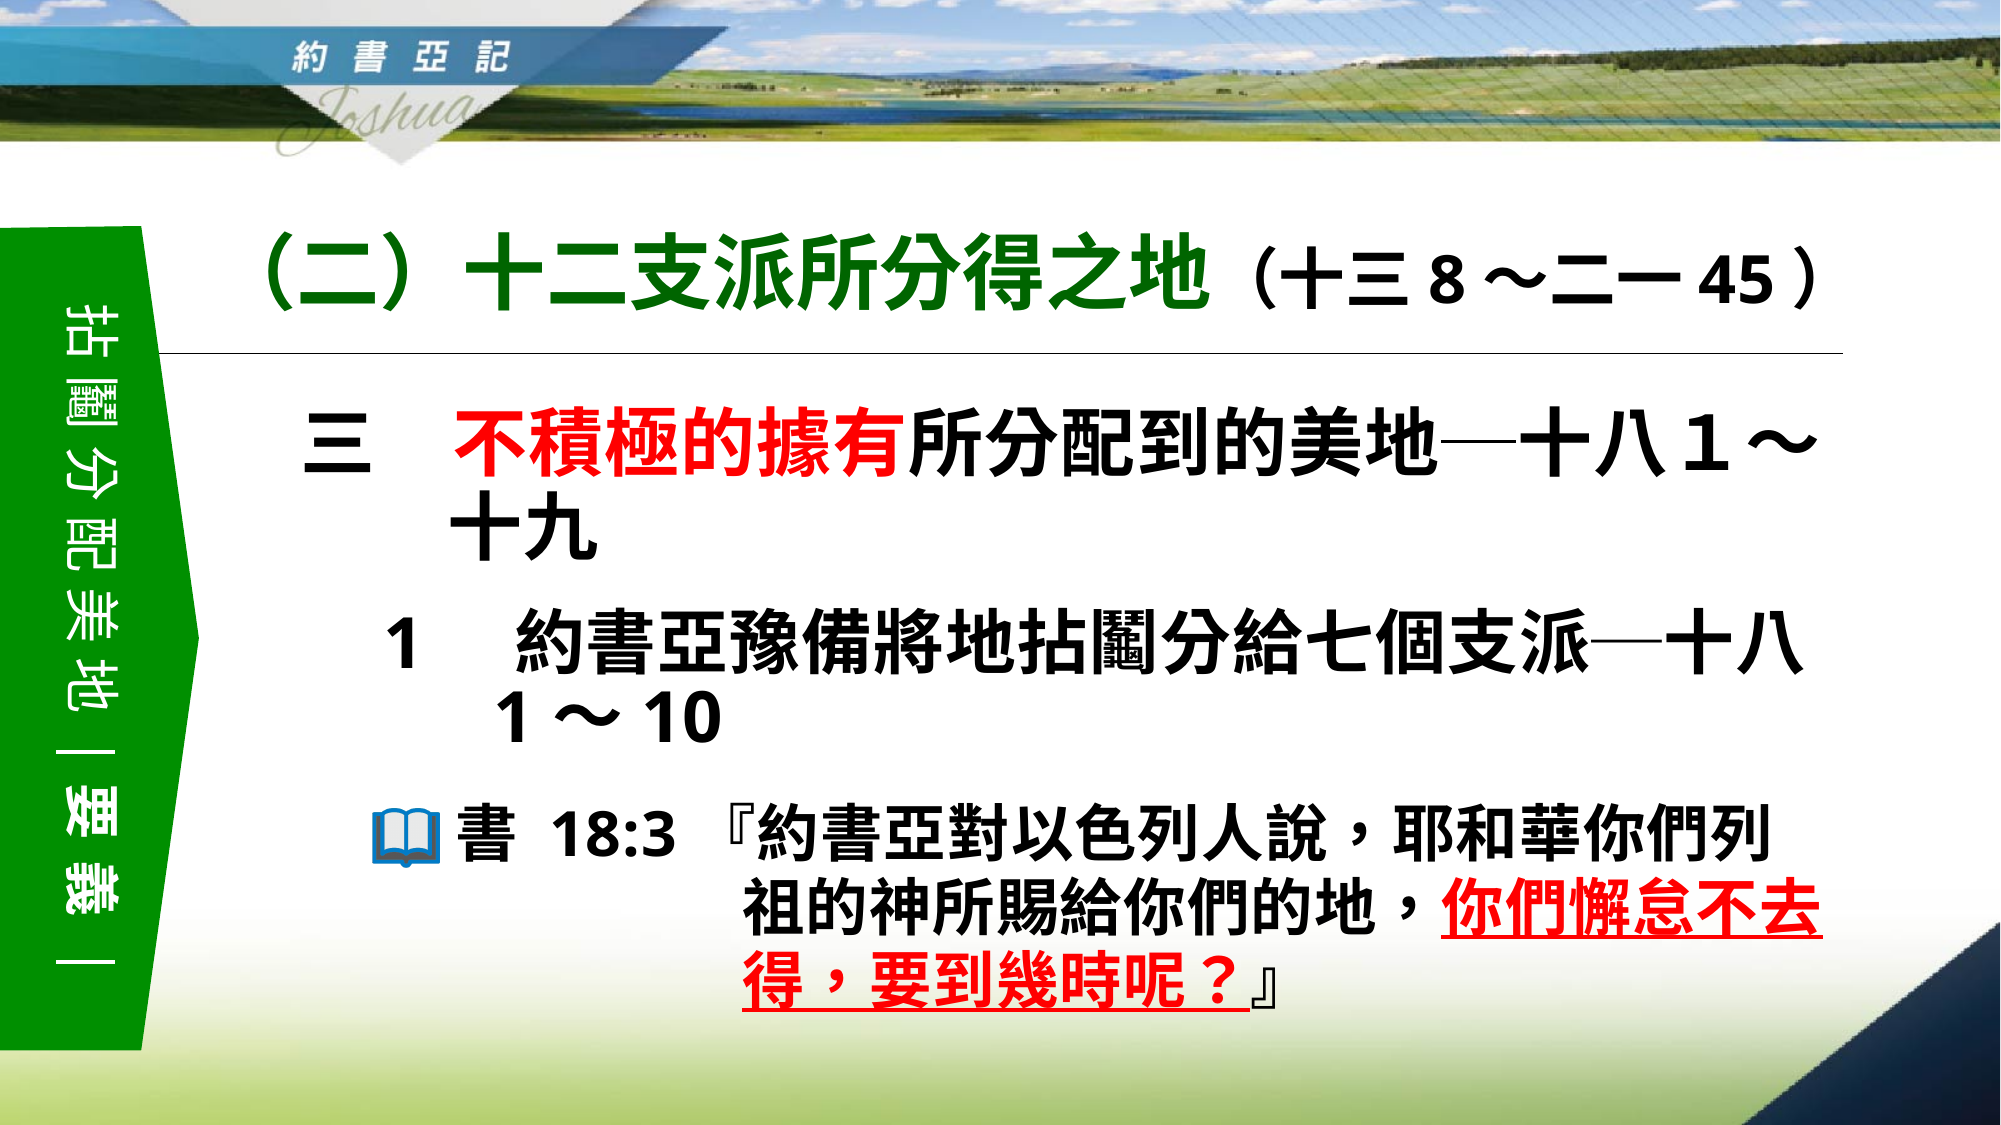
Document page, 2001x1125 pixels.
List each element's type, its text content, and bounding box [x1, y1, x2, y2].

picture [0, 0, 2001, 1125]
text_box 三 不積極的據有所分配到的美地─十八１～十九 [285, 394, 1843, 577]
text_box 拈鬮分配美地 要義 [36, 288, 135, 1013]
text_box 1 約書亞豫備將地拈鬮分給七個支派─十八1～10 [339, 602, 1856, 764]
text_box [0, 224, 200, 1052]
text_box （二）十二支派所分得之地（十三8～二一45） [198, 213, 1883, 328]
text_box 書 18:3『約書亞對以色列人說，耶和華你們列祖的神所賜給你們的地，你們懈怠不去得，要到幾時呢？』 [440, 788, 1851, 1024]
